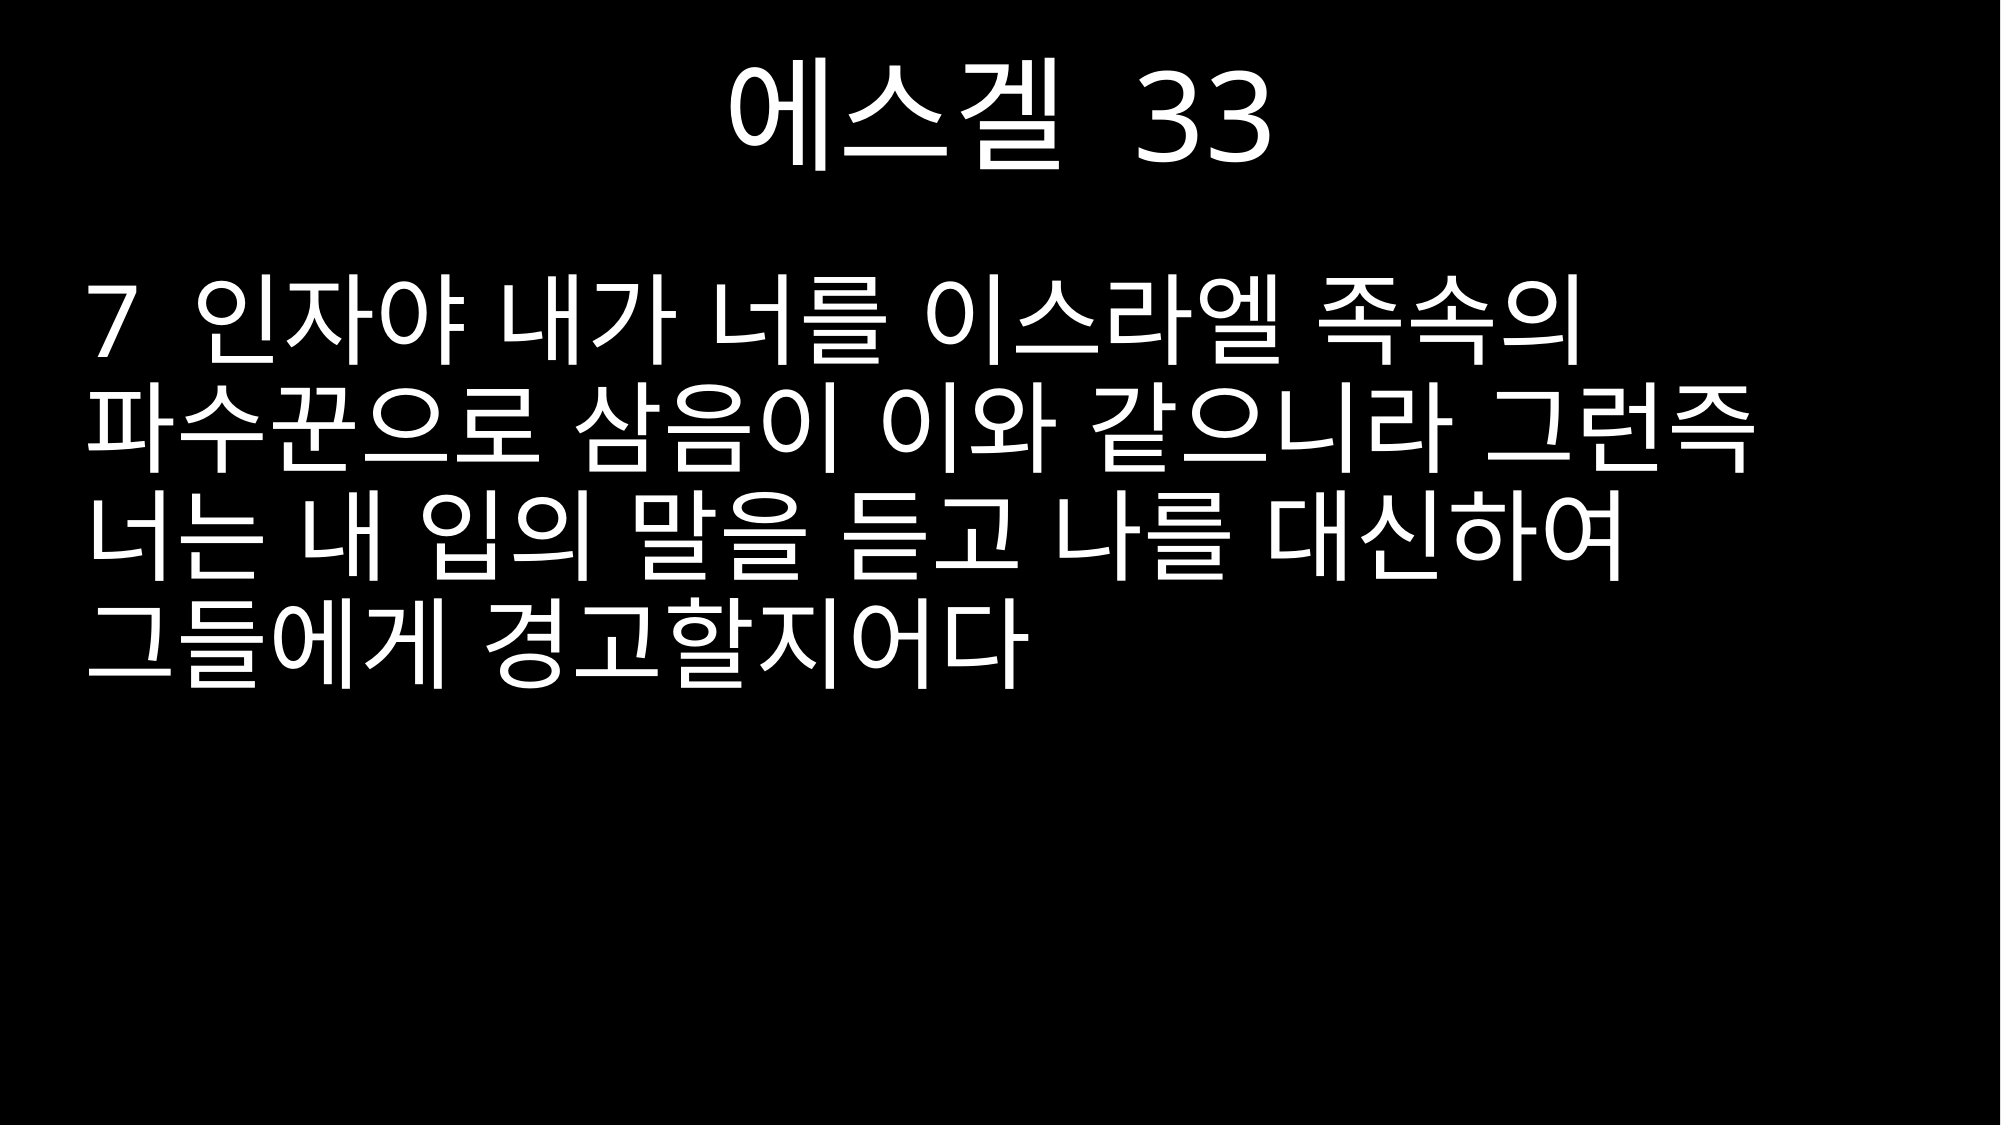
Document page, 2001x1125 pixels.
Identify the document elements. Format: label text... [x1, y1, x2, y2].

picture [0, 0, 2001, 1125]
footer 에스겔 33 [0, 32, 2000, 192]
list 7 인자야 내가 너를 이스라엘 족속의 파수꾼으로 삼음이 이와 같으니라 그런즉 너는 내 입의 말을 듣고 나를 대신하여 그들에게 경고할지어다 [69, 263, 1953, 423]
